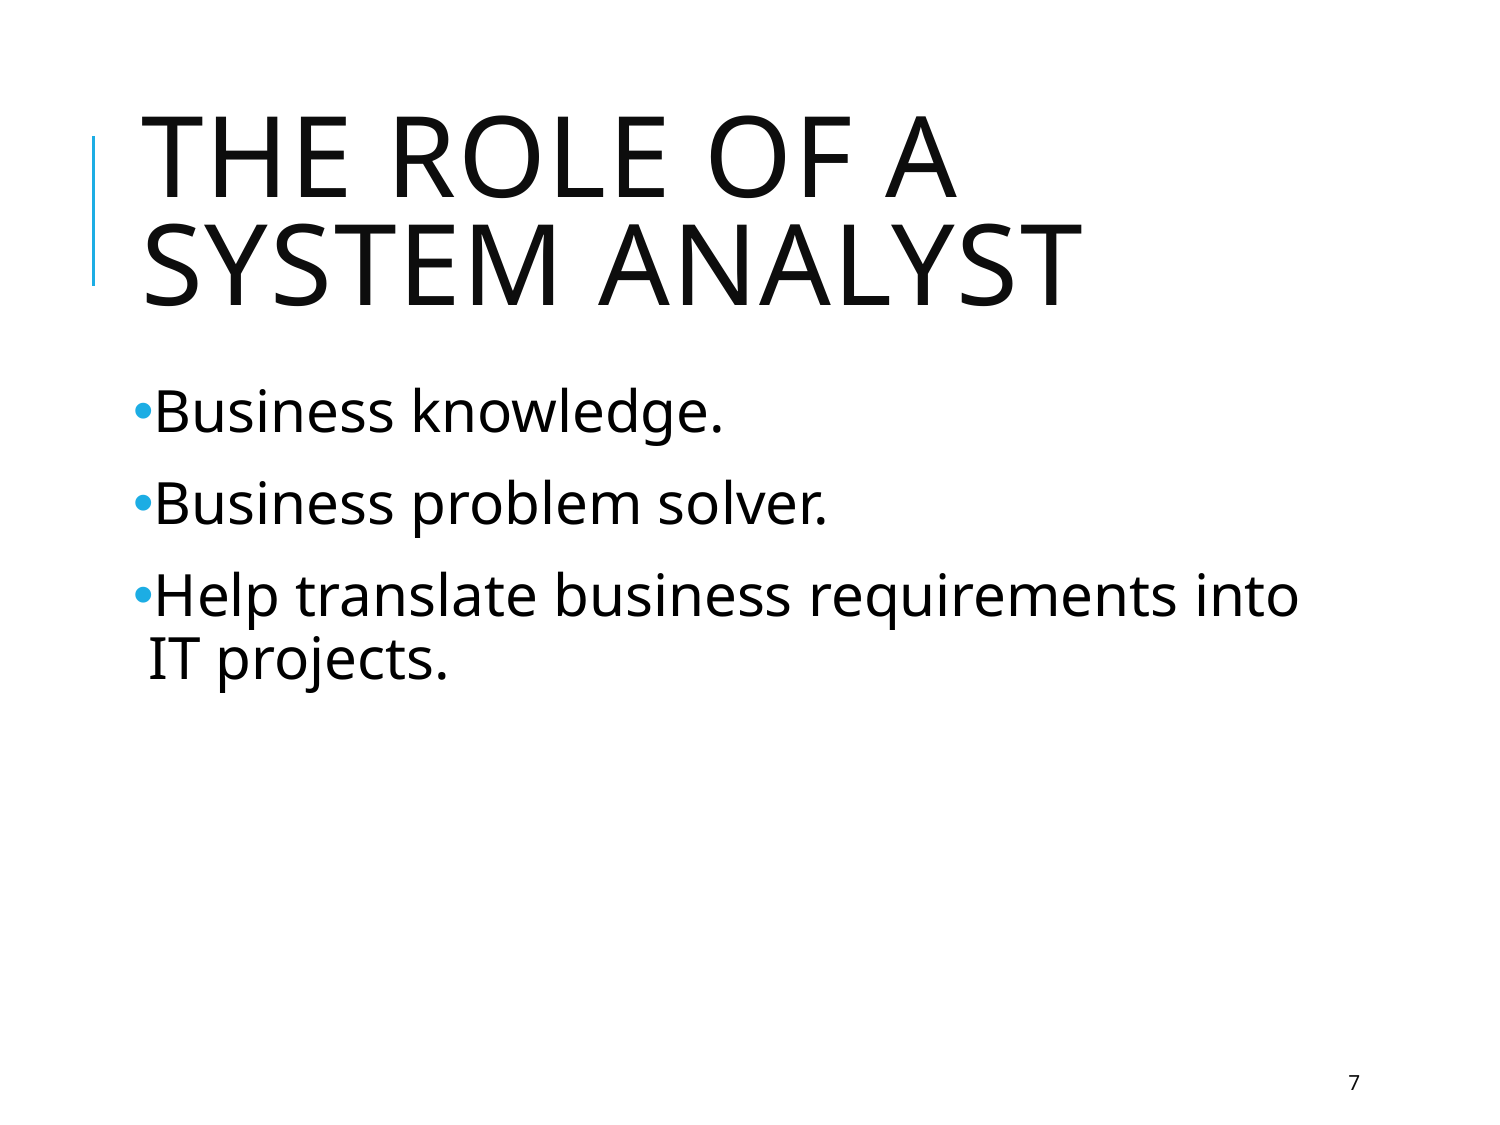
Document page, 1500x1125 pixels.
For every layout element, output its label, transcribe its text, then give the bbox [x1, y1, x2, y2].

list Business knowledge. Business problem solver. Help translate business requirements into IT projects. [126, 375, 1322, 1035]
slide_number 7 [1333, 1061, 1454, 1107]
title The Role of a System Analyst [126, 96, 1322, 342]
